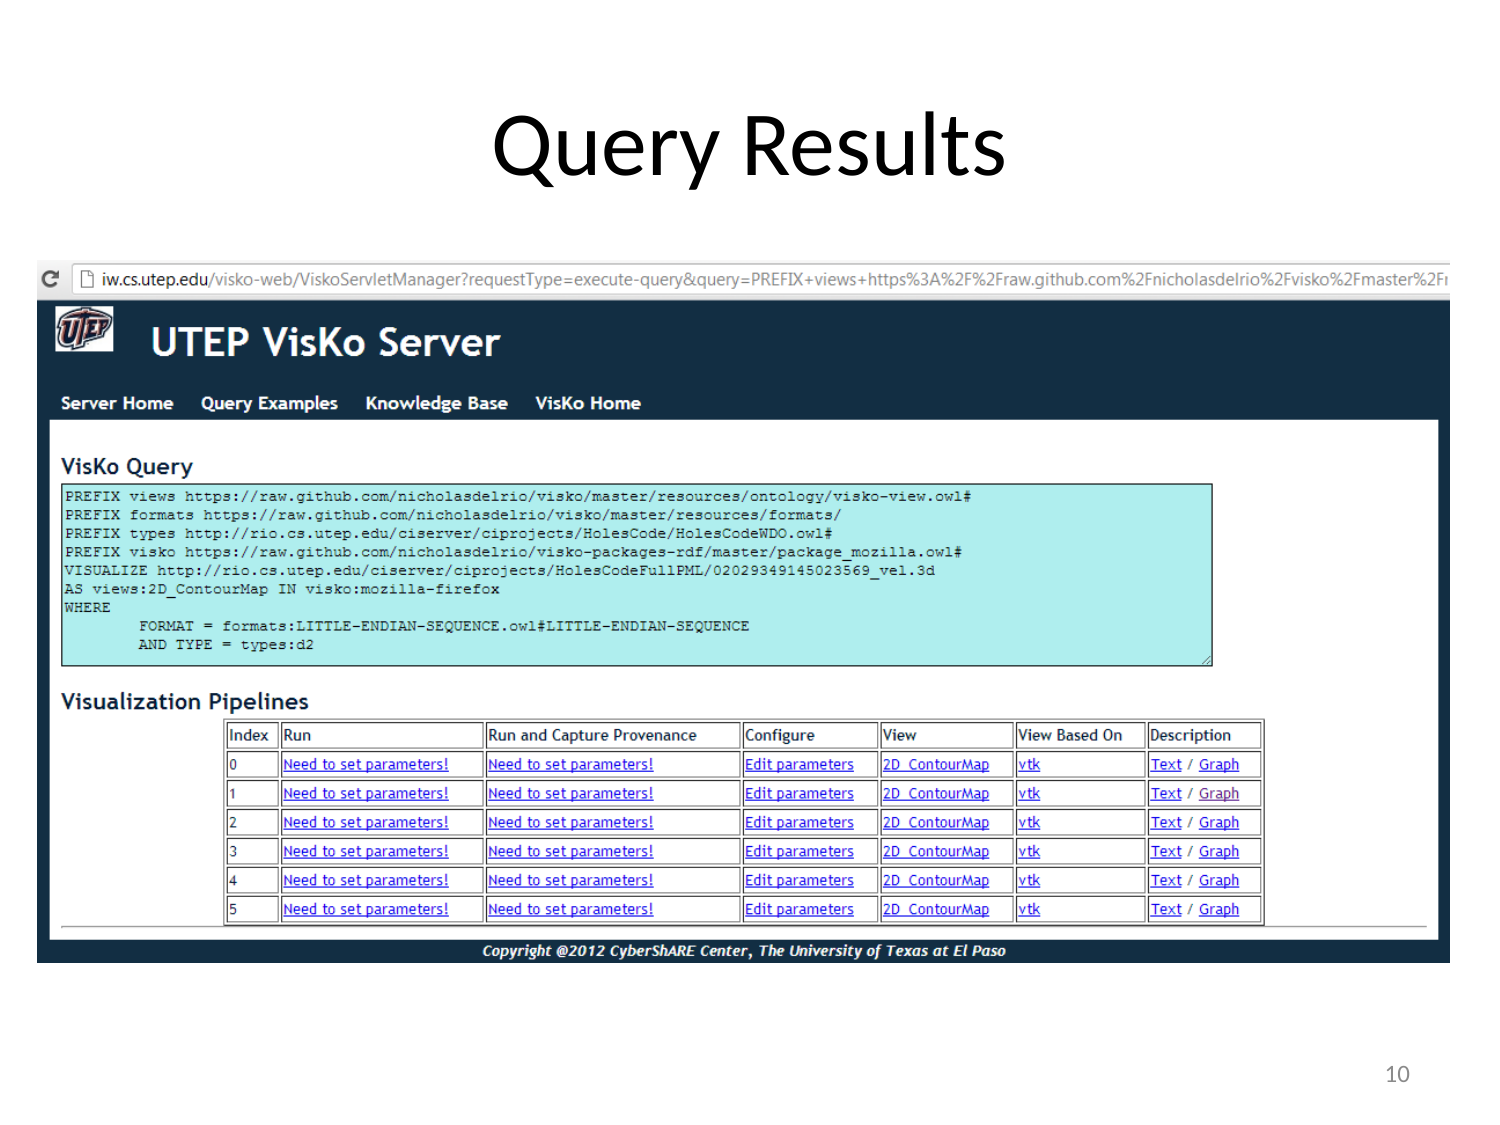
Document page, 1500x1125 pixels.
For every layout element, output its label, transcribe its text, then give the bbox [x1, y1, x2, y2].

slide_number 10 [1074, 1042, 1425, 1103]
title Query Results [75, 45, 1425, 233]
picture [37, 260, 1451, 963]
